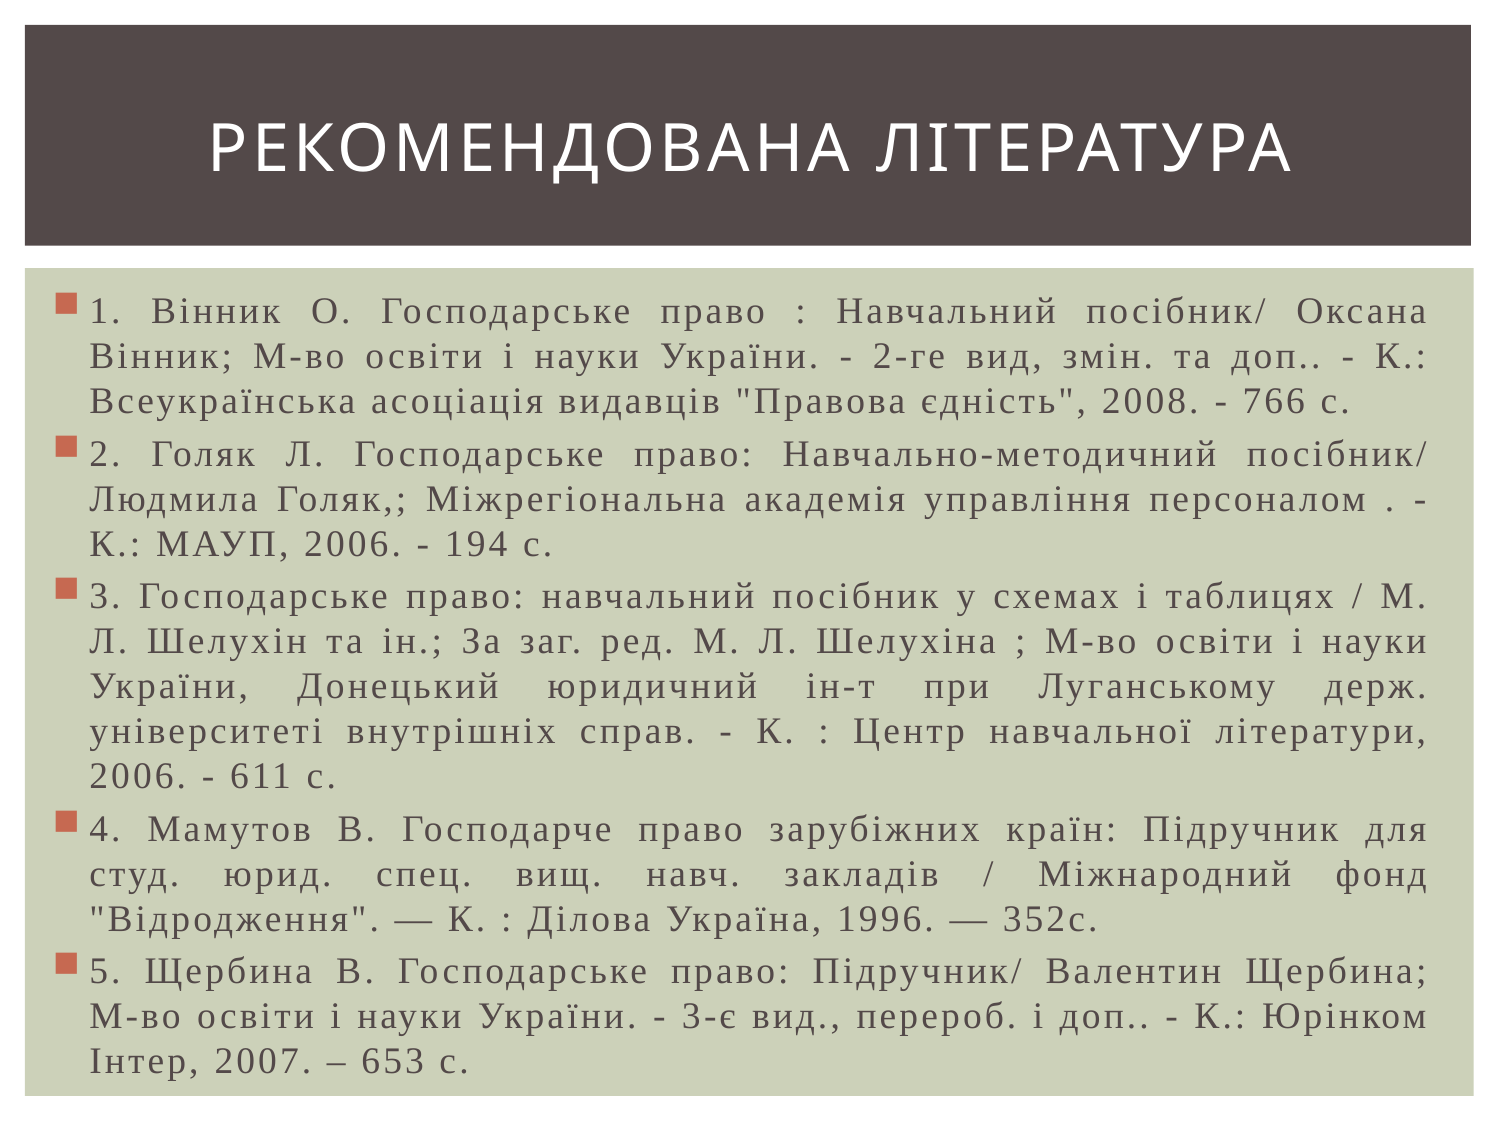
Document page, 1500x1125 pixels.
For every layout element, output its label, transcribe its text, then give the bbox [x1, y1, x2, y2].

title РЕКОМЕНДОВАНА ЛІТЕРАТУРА [62, 58, 1438, 232]
list 1. Вінник О. Господарське право : Навчальний посібник/ Оксана Вінник; М-во освіти і науки України. - 2-ге вид, змін. та доп.. - К.: Всеукраїнська асоціація видавців "Правова єдність", 2008. - 766 с. 2. Голяк Л. Господарське право: Навчально-методичний посібник/ Людмила Голяк,; Міжрегіональна академія управління персоналом . - К.: МАУП, 2006. - 194 с. 3. Господарське право: навчальний посібник у схемах і таблицях / М. Л. Шелухін та ін.; За заг. ред. М. Л. Шелухіна ; М-во освіти і науки України, Донецький юридичний ін-т при Луганському держ. університеті внутрішніх справ. - К. : Центр навчальної літератури, 2006. - 611 с. 4. Мамутов В. Господарче право зарубіжних країн: Підручник для студ. юрид. спец. вищ. навч. закладів / Міжнародний фонд "Відродження". — К. : Ділова Україна, 1996. — 352с. 5. Щербина В. Господарське право: Підручник/ Валентин Щербина; М-во освіти і науки України. - 3-є вид., перероб. і доп.. - К.: Юрінком Інтер, 2007. – 653 с. [29, 278, 1447, 1038]
